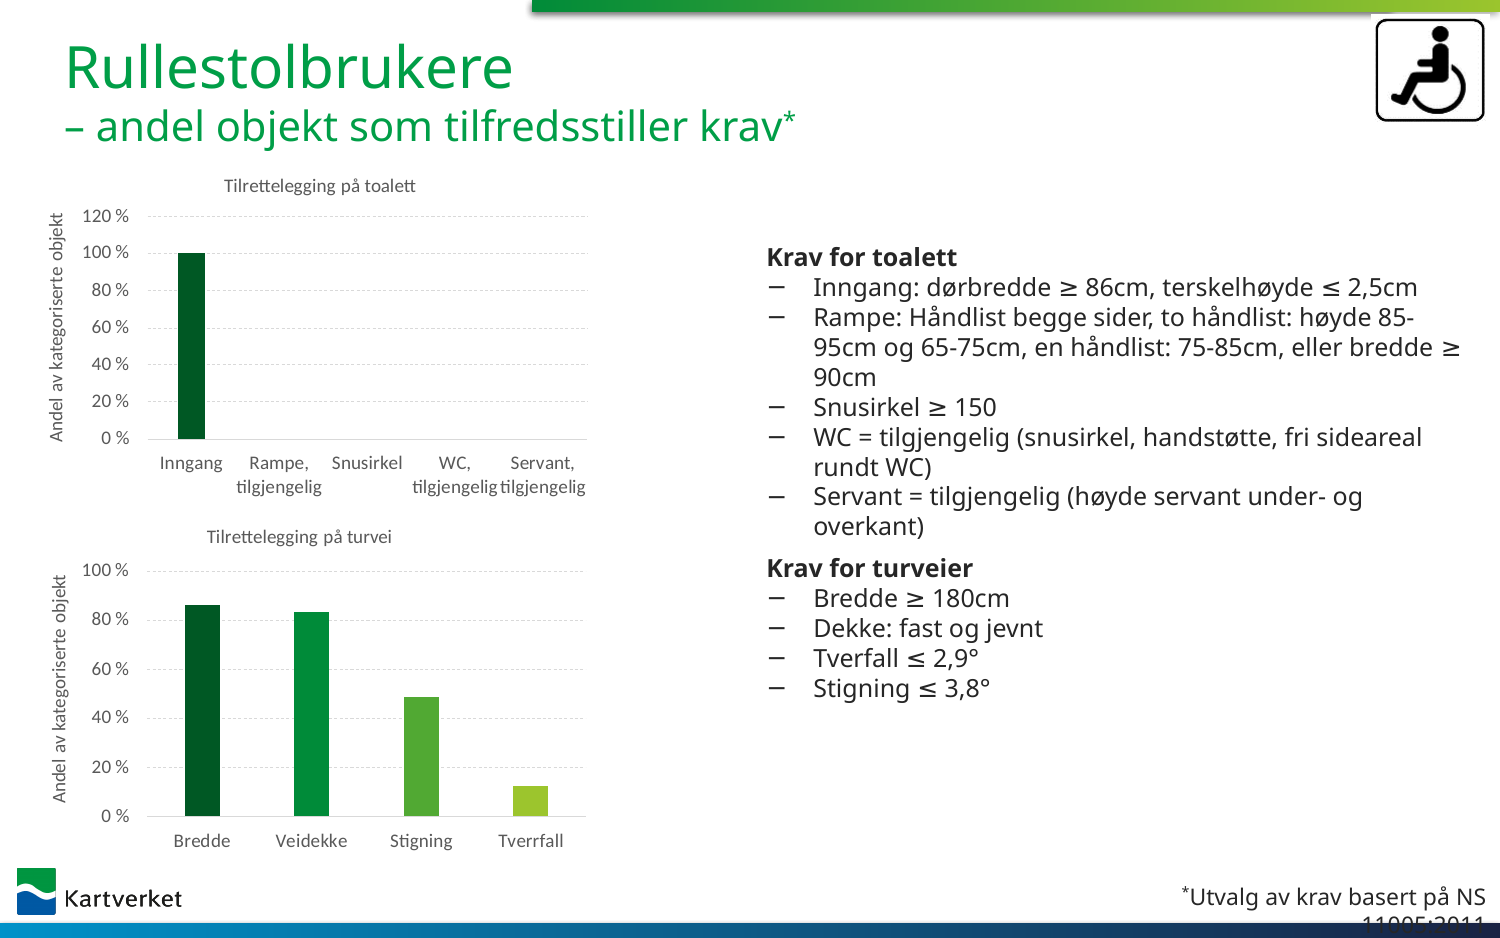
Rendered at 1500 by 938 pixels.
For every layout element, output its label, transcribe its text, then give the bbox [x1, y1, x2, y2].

picture [41, 520, 597, 859]
text_box *Utvalg av krav basert på NS 11005:2011 [1068, 873, 1500, 938]
picture [41, 166, 598, 505]
picture [1371, 13, 1491, 127]
text_box Krav for turveier Bredde ≥ 180cm Dekke: fast og jevnt Tverfall ≤ 2,9° Stigning ≤ 3,8° [751, 545, 1483, 710]
text_box Krav for toalett Inngang: dørbredde ≥ 86cm, terskelhøyde ≤ 2,5cm Rampe: Håndlist begge sider, to håndlist: høyde 85-95cm og 65-75cm, en håndlist: 75-85cm, eller bredde ≥ 90cm Snusirkel ≥ 150 WC = tilgjengelig (snusirkel, handstøtte, fri sideareal rundt WC) Servant = tilgjengelig (høyde servant under- og overkant) [751, 234, 1483, 545]
text_box Rullestolbrukere – andel objekt som tilfredsstiller krav* [49, 14, 1431, 158]
